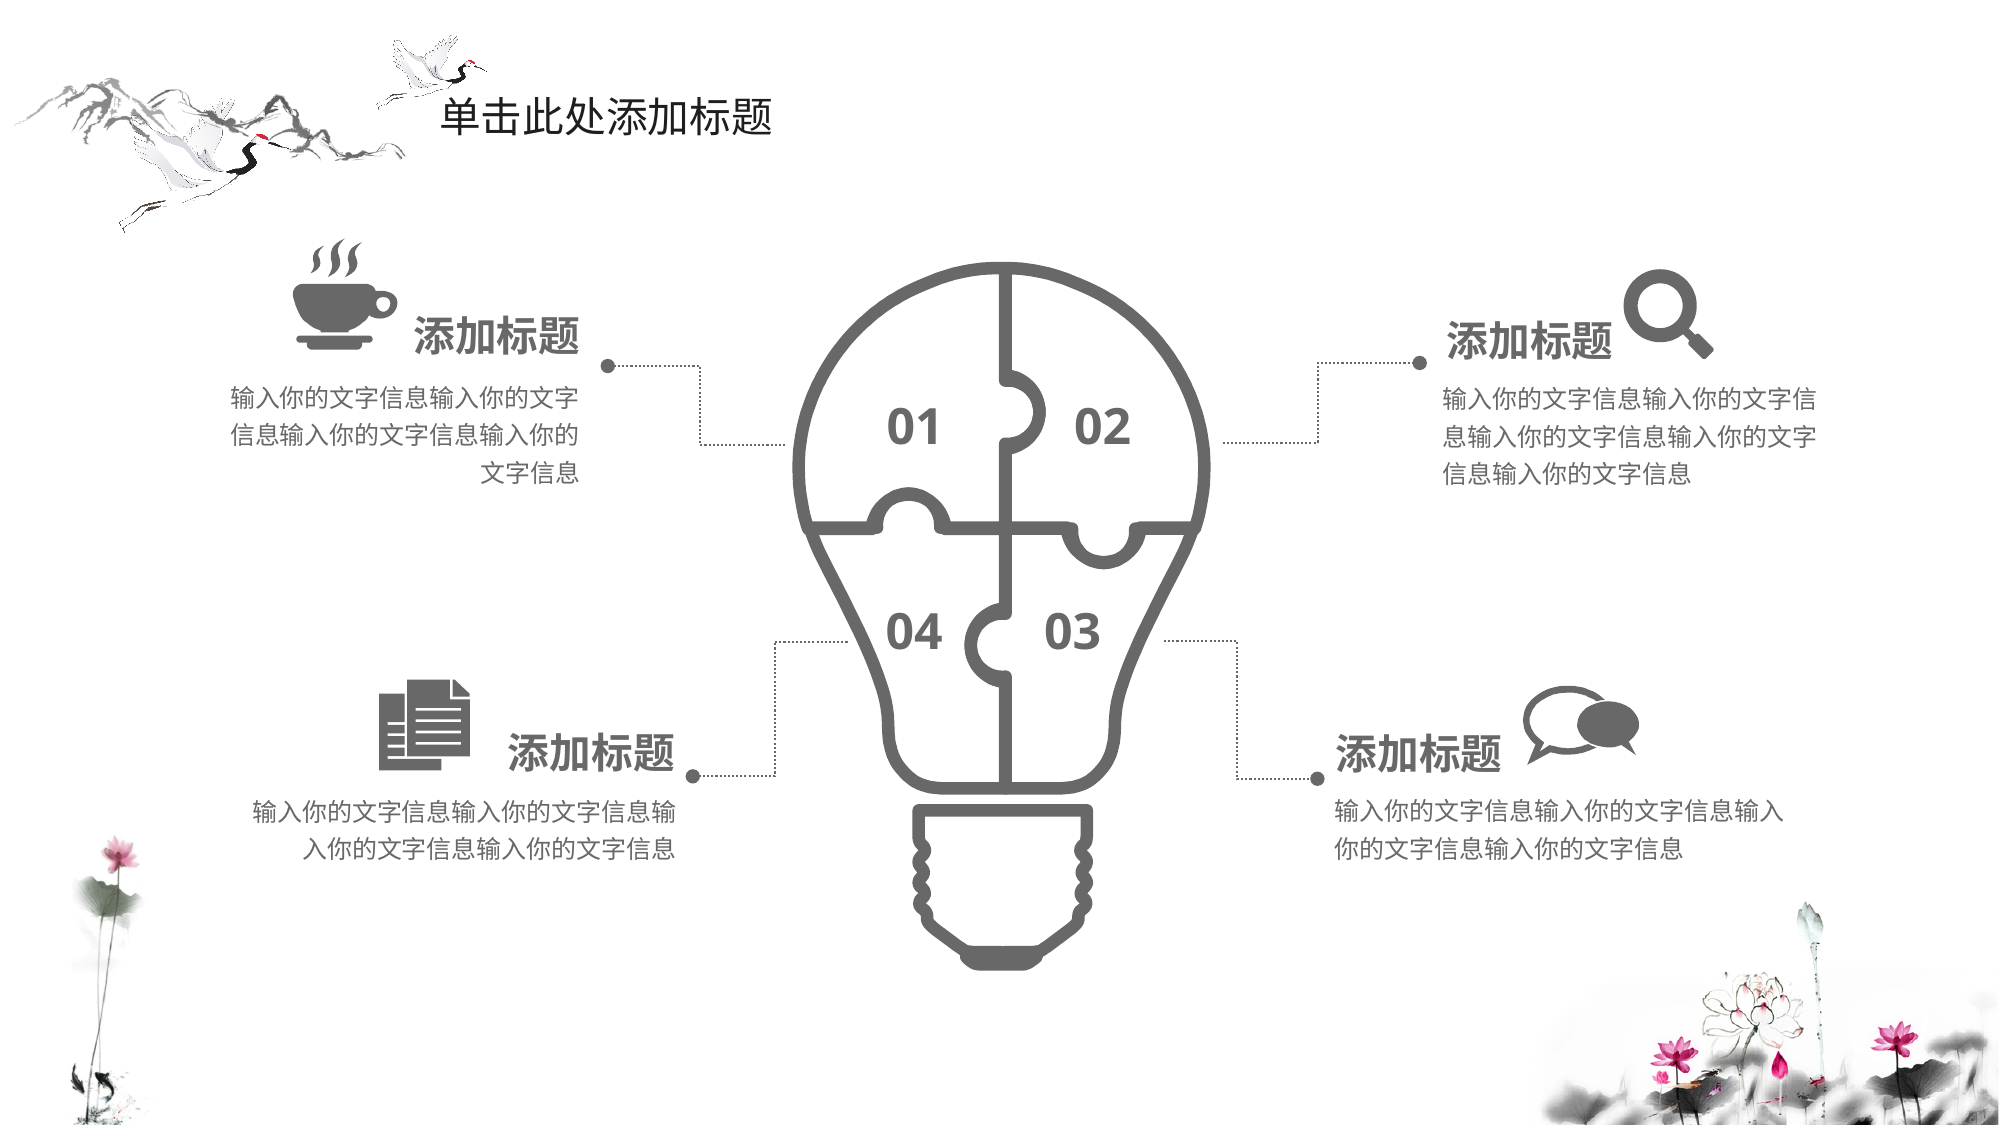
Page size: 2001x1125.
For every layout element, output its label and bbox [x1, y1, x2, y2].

text_box [12, 35, 1999, 1125]
